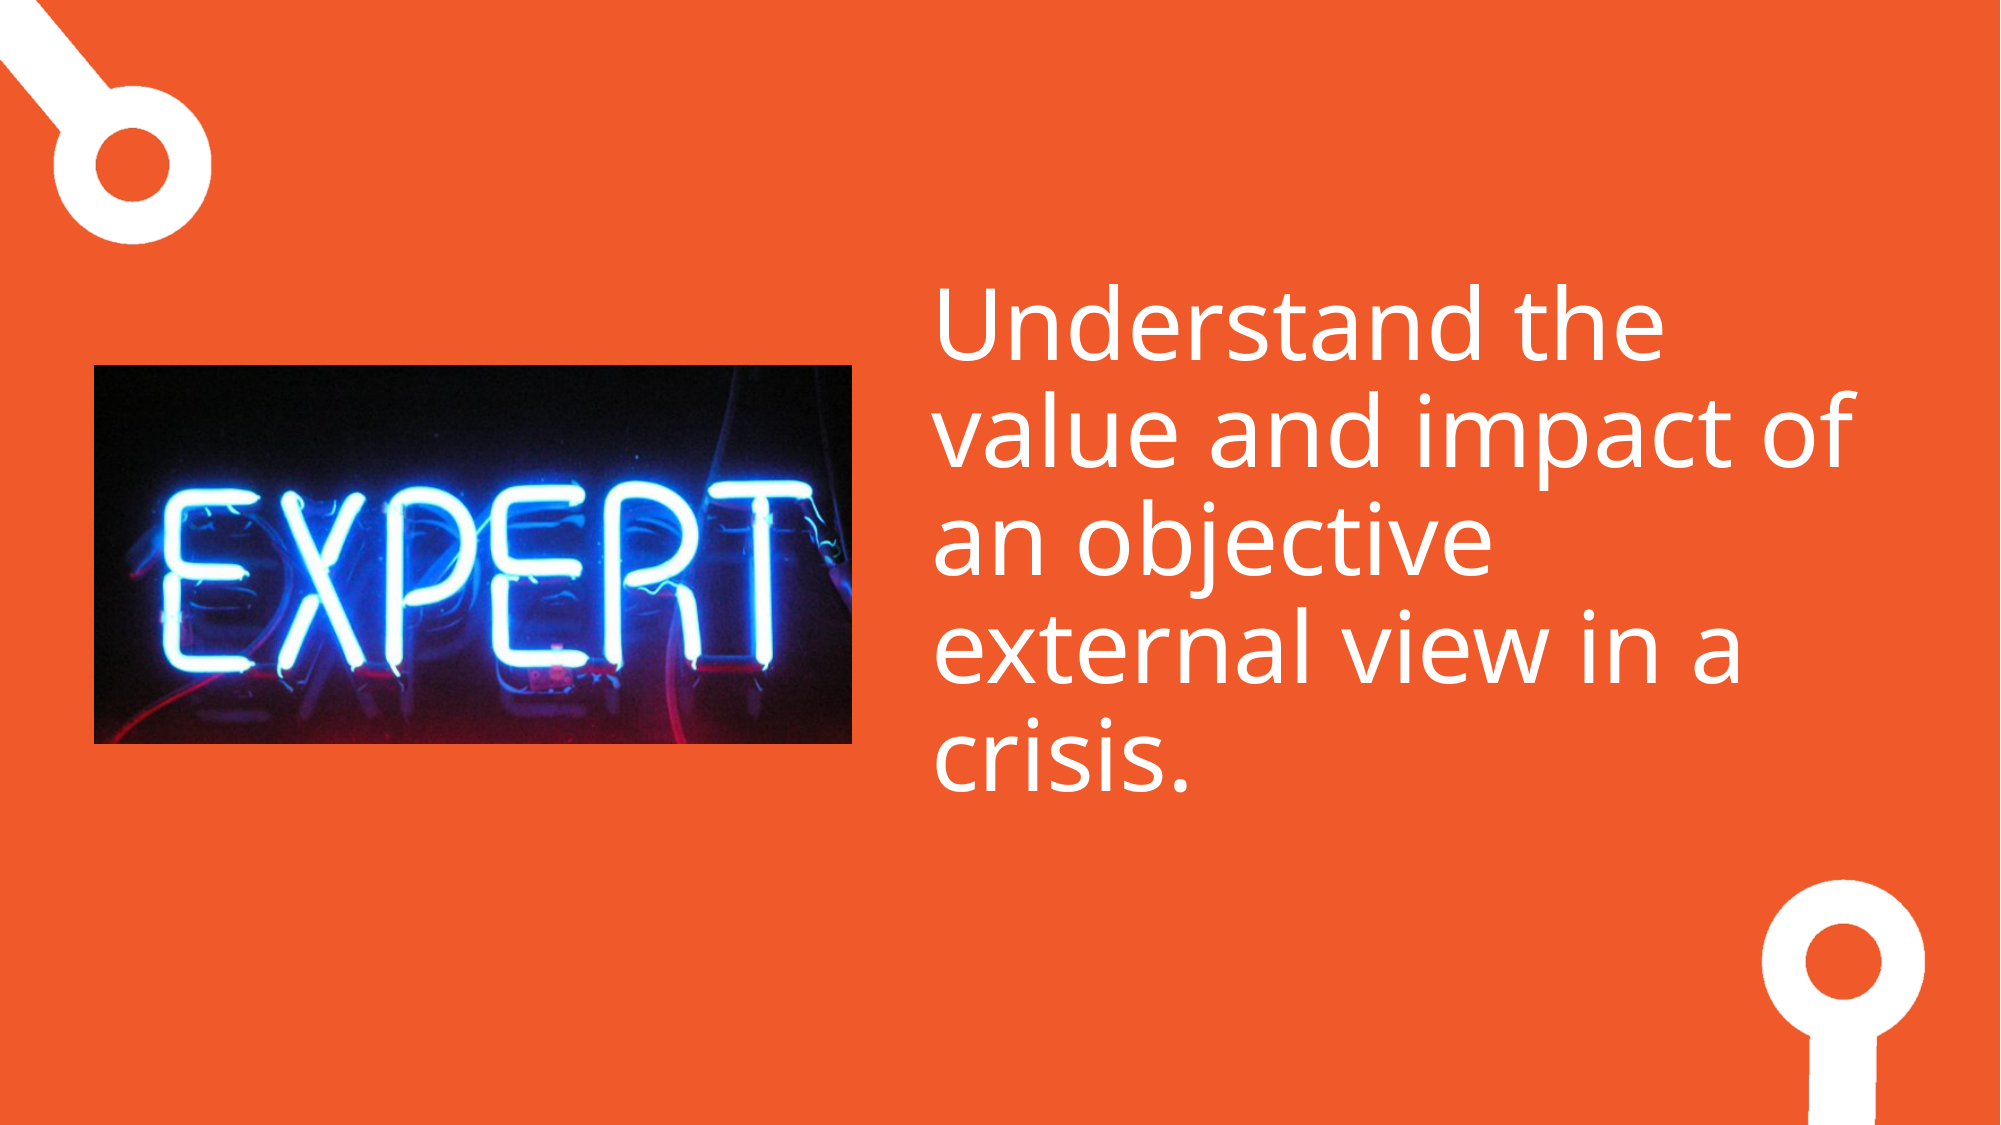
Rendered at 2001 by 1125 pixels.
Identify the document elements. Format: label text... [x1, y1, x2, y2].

picture [1652, 870, 2001, 1125]
picture [94, 365, 852, 744]
picture [0, 0, 269, 308]
list Understand the value and impact of an objective external view in a crisis. [916, 455, 1873, 716]
